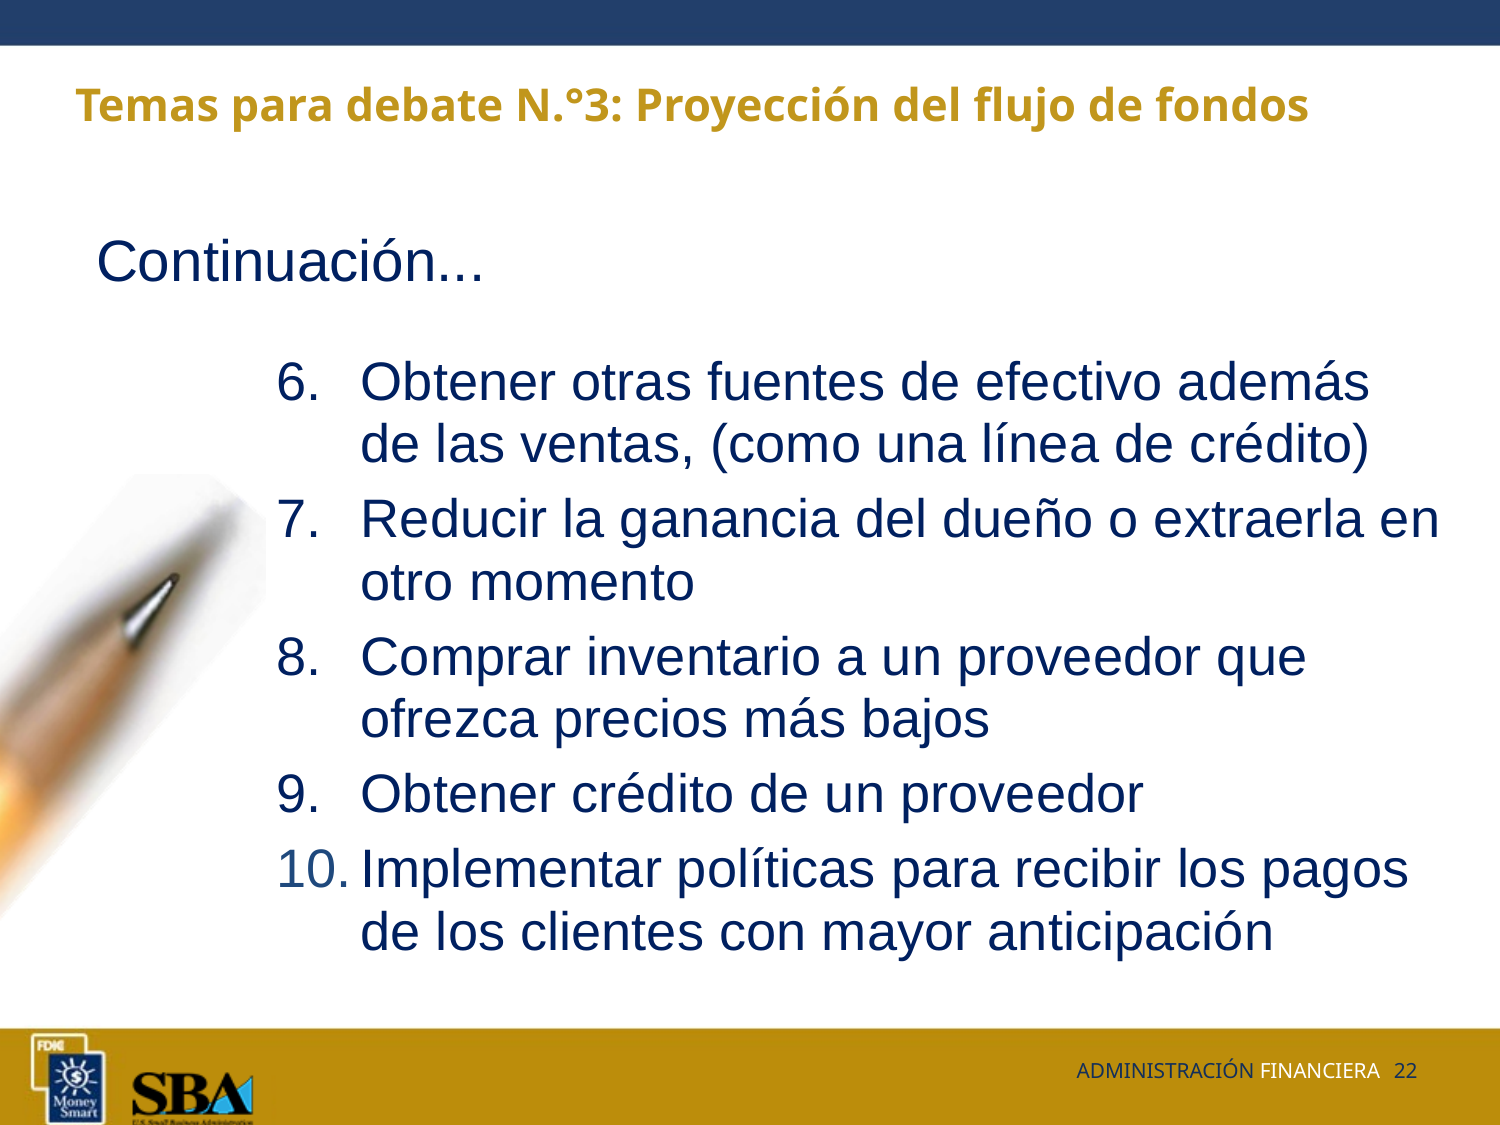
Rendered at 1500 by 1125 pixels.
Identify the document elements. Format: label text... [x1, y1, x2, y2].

title Temas para debate N.°3: Proyección del flujo de fondos [75, 75, 1425, 176]
picture [0, 0, 1500, 1125]
text_box Obtener otras fuentes de efectivo además de las ventas, (como una línea de crédito) Reducir la ganancia del dueño o extraerla en otro momento Comprar inventario a un proveedor que ofrezca precios más bajos Obtener crédito de un proveedor Implementar políticas para recibir los pagos de los clientes con mayor anticipación [268, 341, 1453, 969]
list Continuación... [96, 222, 742, 313]
